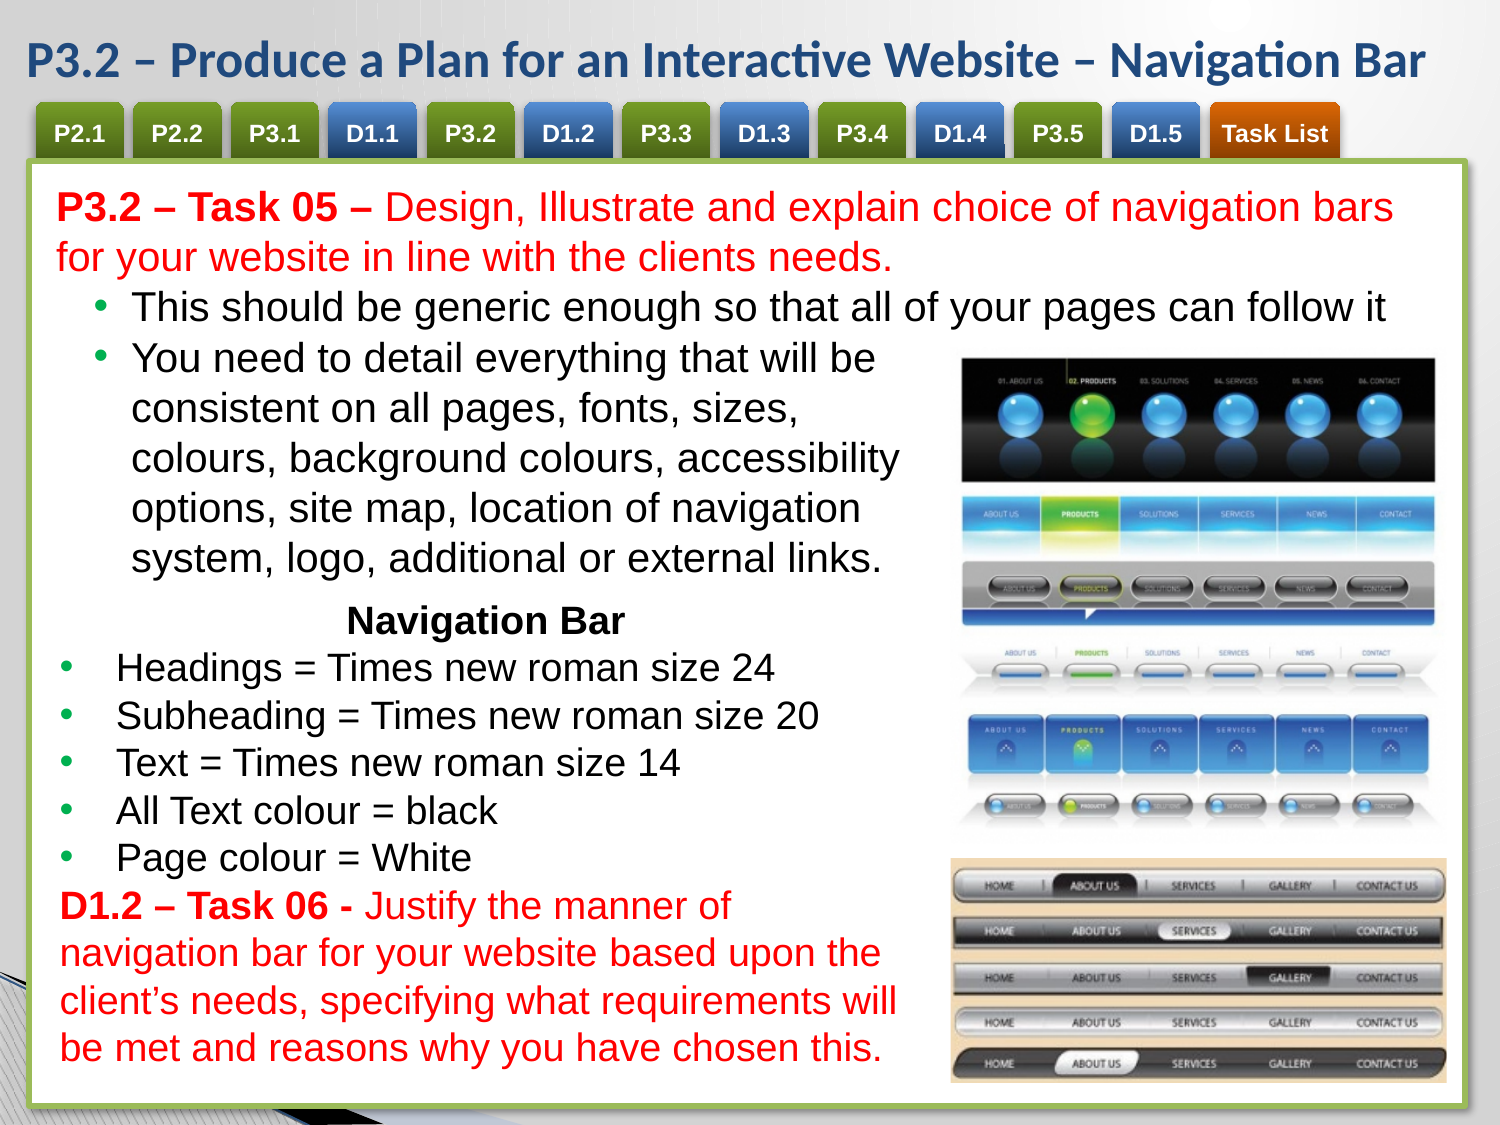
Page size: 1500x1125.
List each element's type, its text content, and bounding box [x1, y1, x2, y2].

picture [950, 858, 1447, 1084]
title P3.2 – Produce a Plan for an Interactive Website – Navigation Bar [11, 11, 1465, 102]
picture [281, 1114, 303, 1125]
list P3.2 – Task 05 – Design, Illustrate and explain choice of navigation bars for your website in line with the clients needs. This should be generic enough so that all of your pages can follow it You need to detail everything that will be consistent on all pages, fonts, sizes, colours, background colours, accessibility options, site map, location of navigation system, logo, additional or external links. [41, 172, 1447, 1026]
text_box Navigation Bar Headings = Times new roman size 24 Subheading = Times new roman size 20 Text = Times new roman size 14 All Text colour = black Page colour = White D1.2 – Task 06 - Justify the manner of navigation bar for your website based upon the client’s needs, specifying what requirements will be met and reasons why you have chosen this. [44, 587, 928, 1077]
picture [950, 347, 1448, 845]
